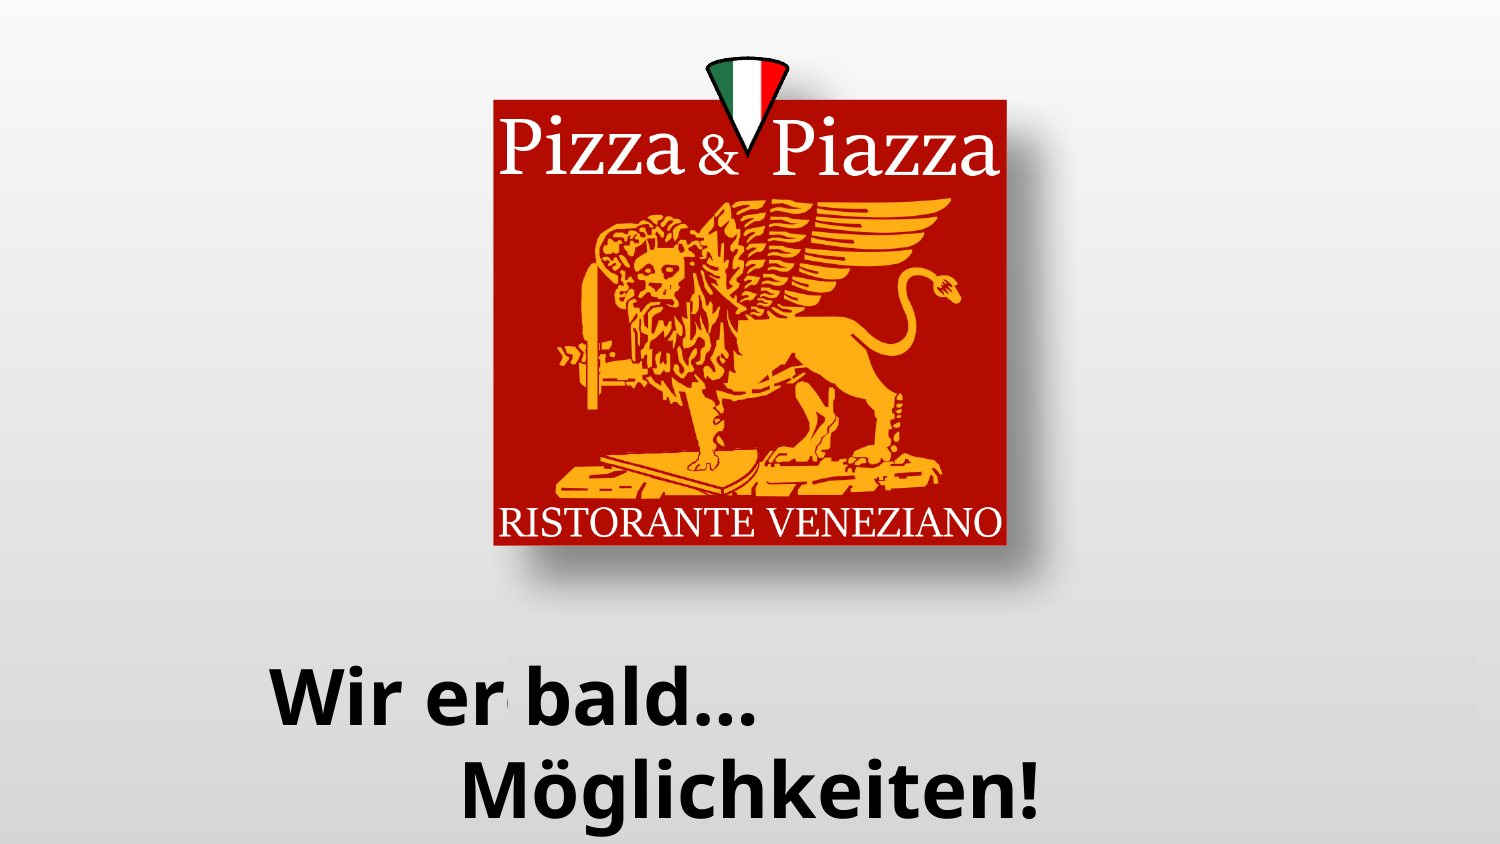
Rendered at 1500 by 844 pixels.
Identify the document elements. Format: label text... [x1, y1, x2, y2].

text_box Wir eröffnen Ihnen neue Möglichkeiten! [0, 639, 1500, 842]
picture [493, 56, 1007, 546]
text_box bald… [508, 639, 1475, 749]
